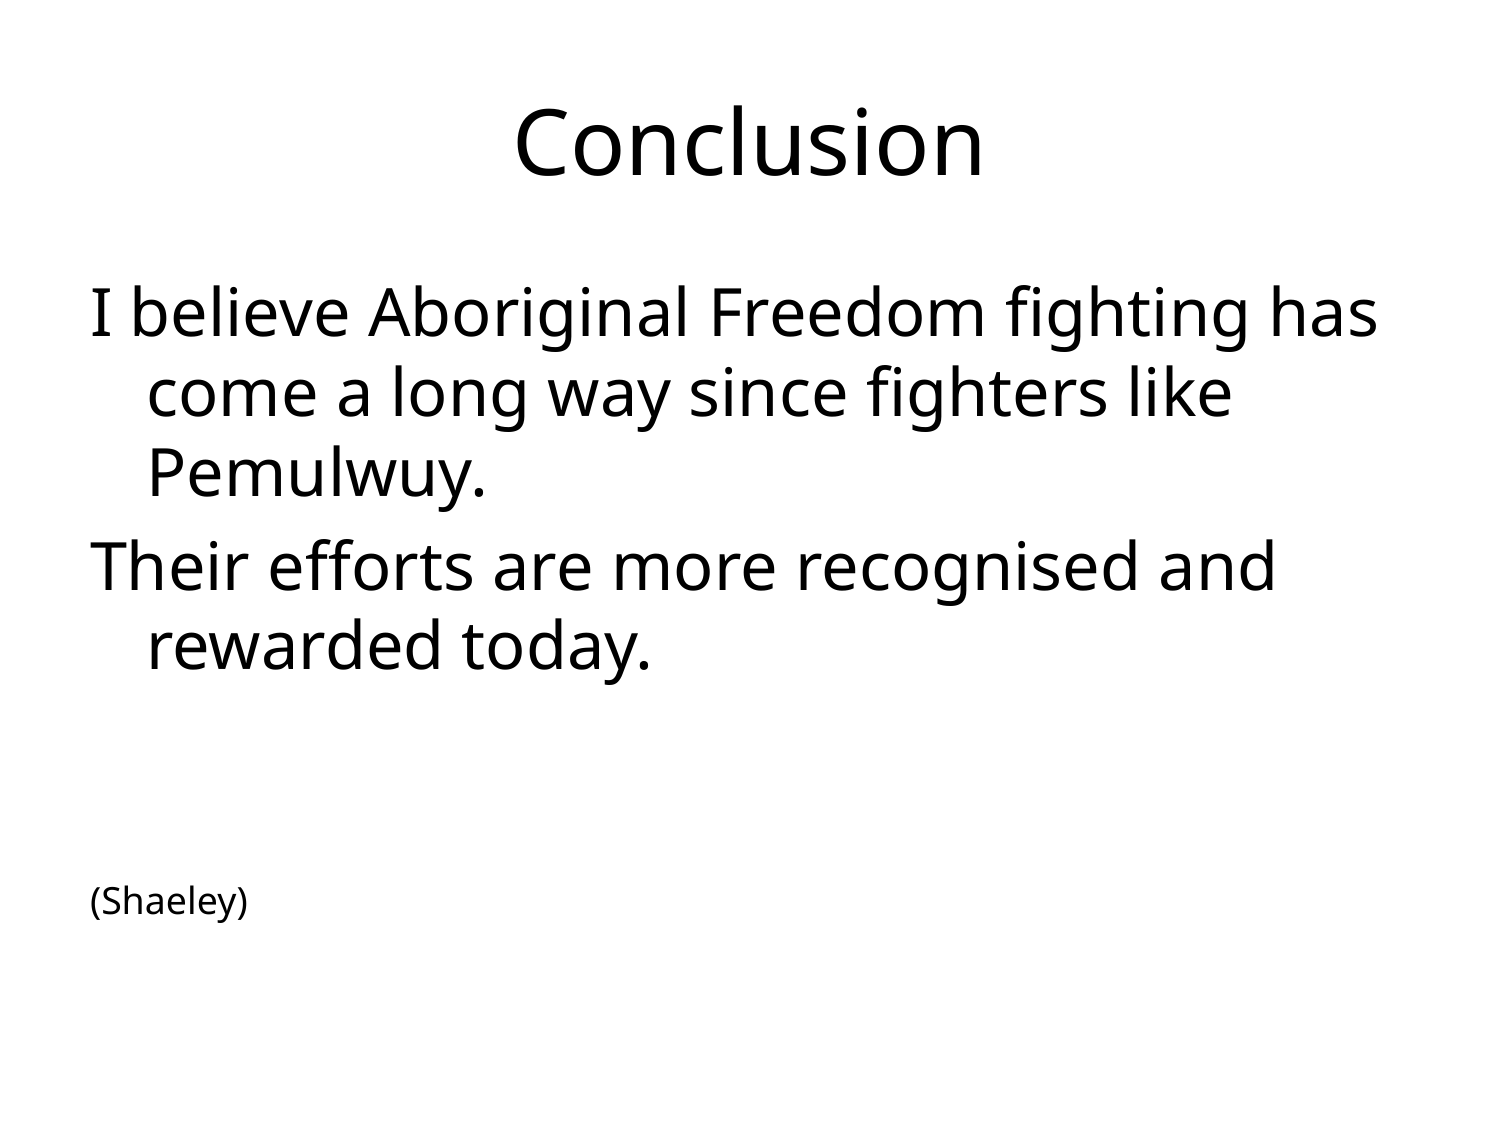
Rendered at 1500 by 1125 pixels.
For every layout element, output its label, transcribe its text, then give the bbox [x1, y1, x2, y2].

list I believe Aboriginal Freedom fighting has come a long way since fighters like Pemulwuy. Their efforts are more recognised and rewarded today. (Shaeley) [74, 262, 1426, 1006]
title Conclusion [74, 44, 1426, 233]
